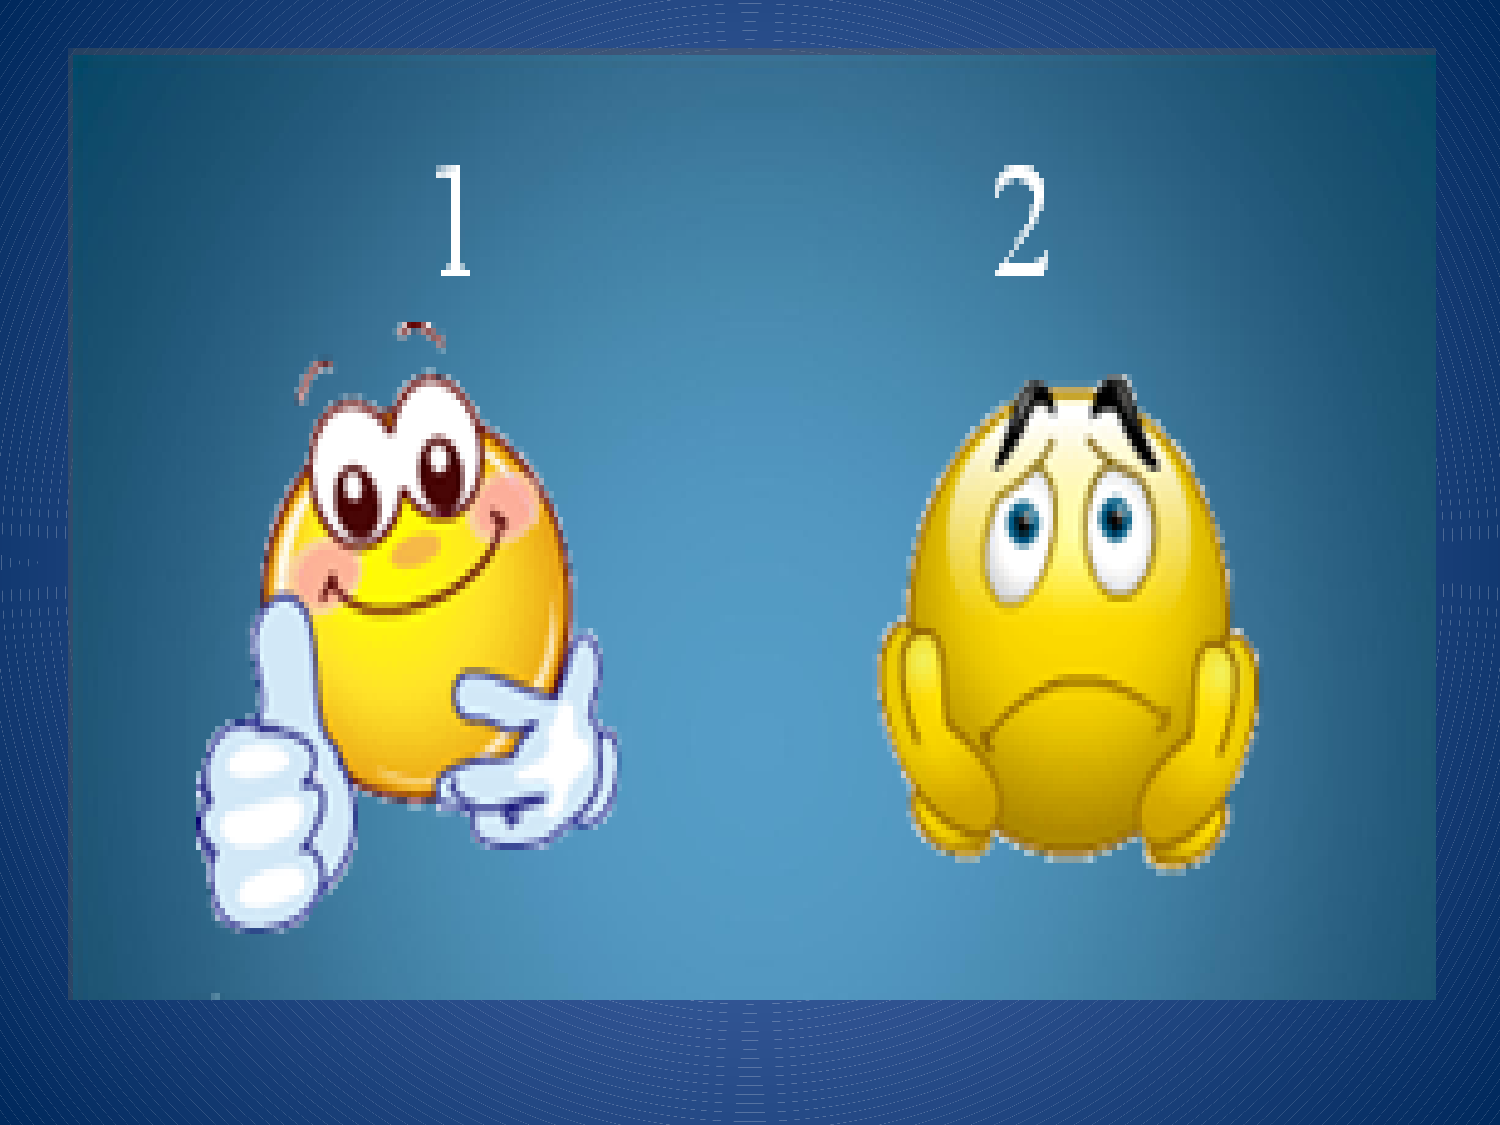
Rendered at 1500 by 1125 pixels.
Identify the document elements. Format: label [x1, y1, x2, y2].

picture [64, 42, 1436, 1000]
